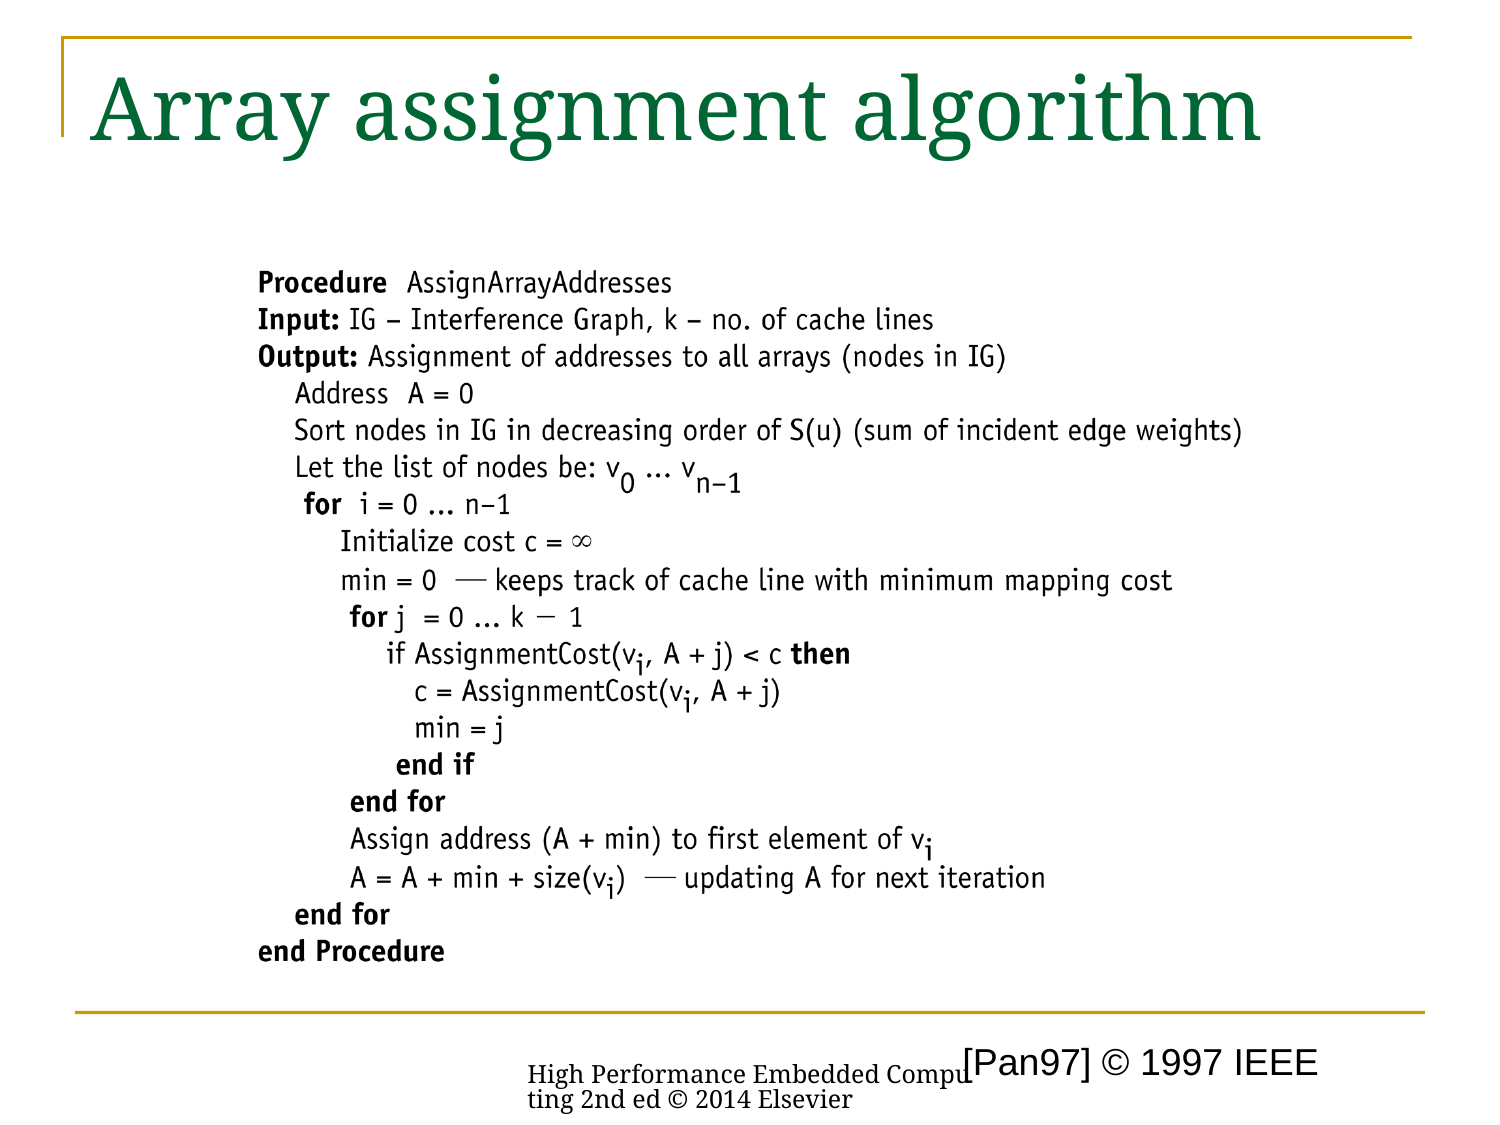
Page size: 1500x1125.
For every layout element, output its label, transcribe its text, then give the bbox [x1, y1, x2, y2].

text_box [Pan97] © 1997 IEEE [947, 1030, 1335, 1091]
title Array assignment algorithm [75, 45, 1425, 233]
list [256, 262, 1243, 1006]
footer High Performance Embedded Computing 2nd ed © 2014 Elsevier [512, 1025, 988, 1100]
